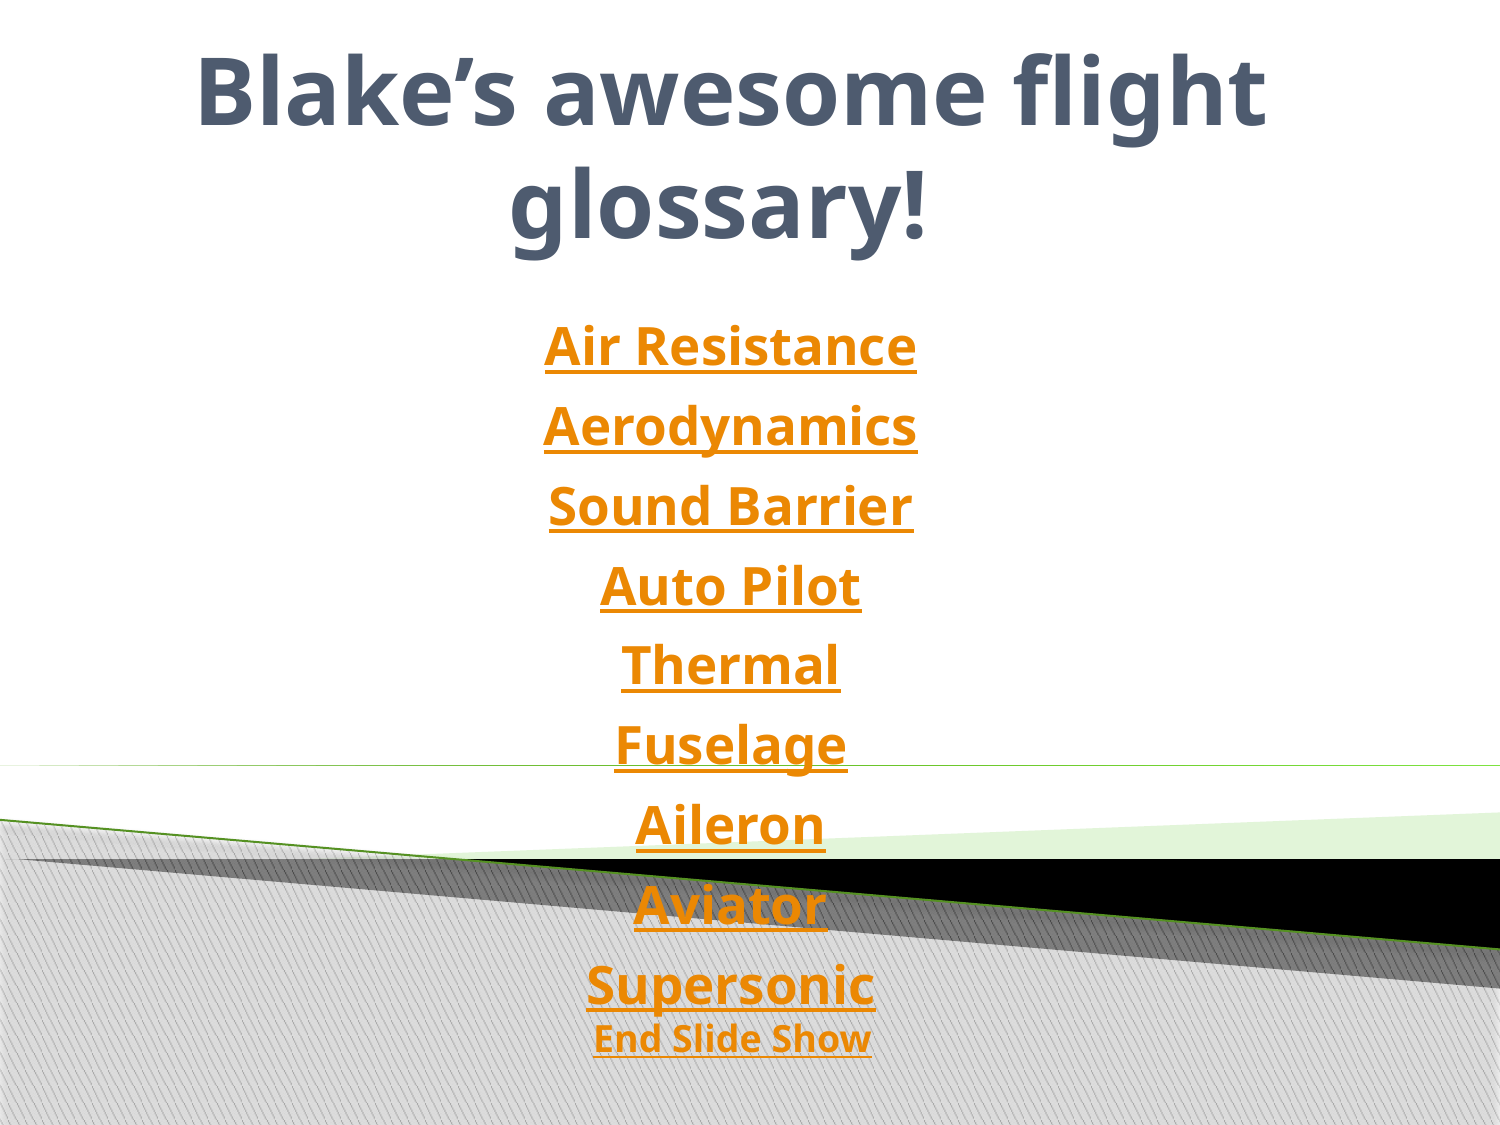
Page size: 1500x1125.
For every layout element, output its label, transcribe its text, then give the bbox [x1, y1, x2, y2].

subtitle Air Resistance Aerodynamics Sound Barrier Auto Pilot Thermal Fuselage Aileron Aviator Supersonic [210, 234, 1261, 1032]
picture [5, 859, 210, 876]
text_box End Slide Show [503, 1007, 961, 1074]
picture [1261, 930, 1500, 989]
title Blake’s awesome flight glossary! [93, 23, 1369, 265]
